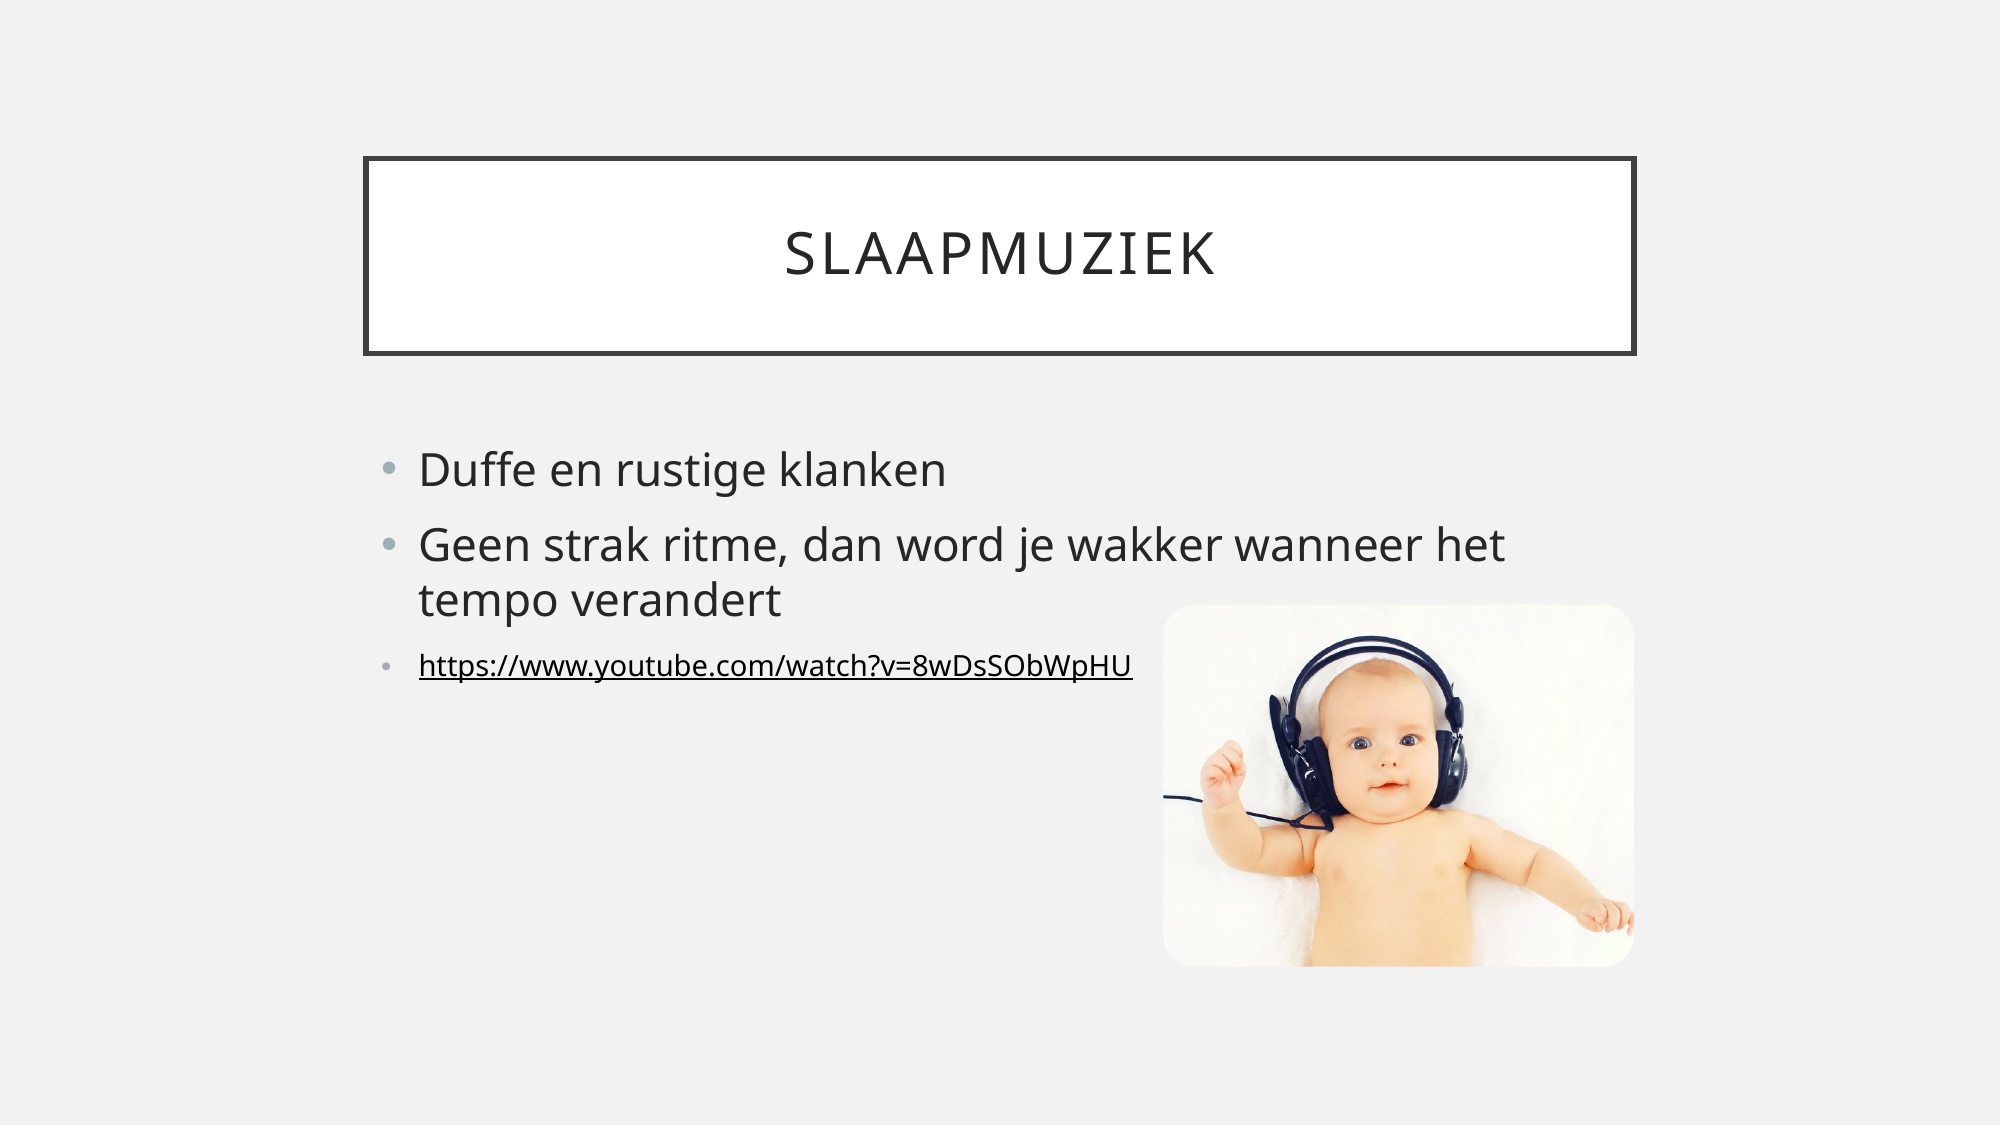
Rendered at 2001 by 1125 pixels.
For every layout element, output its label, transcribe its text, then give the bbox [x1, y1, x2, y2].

picture [1163, 604, 1634, 967]
list Duffe en rustige klanken Geen strak ritme, dan word je wakker wanneer het tempo verandert https://www.youtube.com/watch?v=8wDsSObWpHU [366, 432, 1634, 942]
title slaapmuziek [363, 156, 1637, 356]
